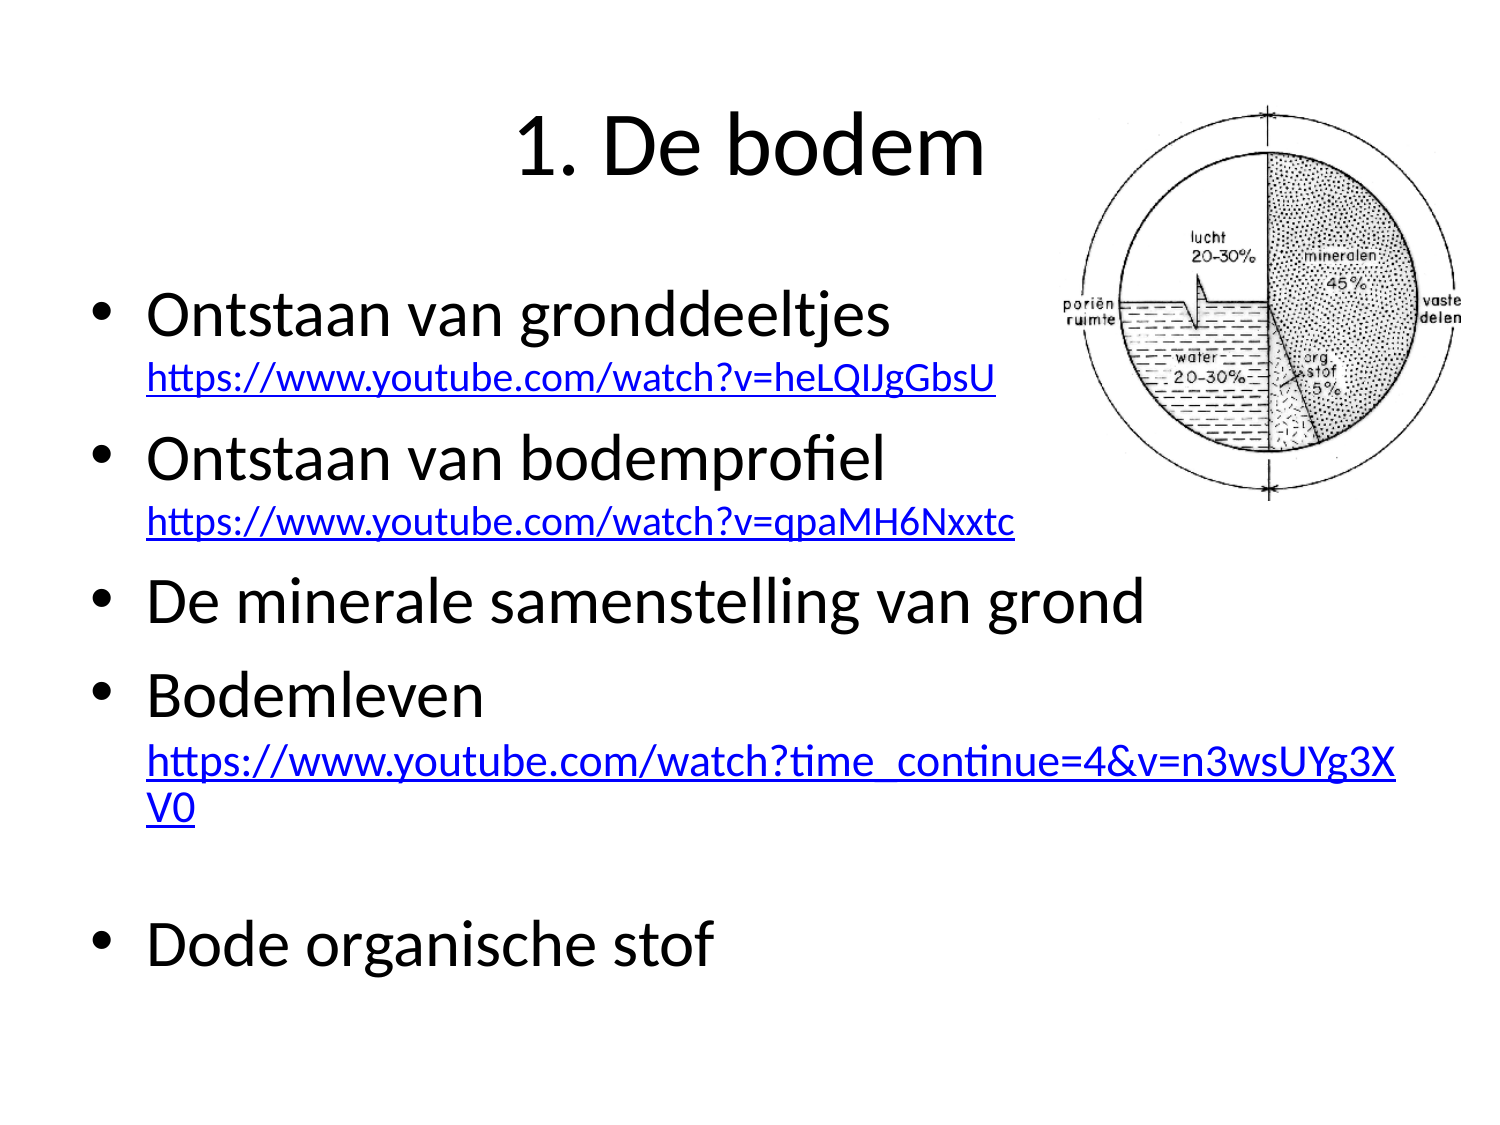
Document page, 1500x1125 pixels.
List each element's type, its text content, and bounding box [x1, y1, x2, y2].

list Ontstaan van gronddeeltjes https://www.youtube.com/watch?v=heLQIJgGbsU Ontstaan van bodemprofiel https://www.youtube.com/watch?v=qpaMH6Nxxtc De minerale samenstelling van grond Bodemleven https://www.youtube.com/watch?time_continue=4&v=n3wsUYg3XV0 Dode organische stof [75, 262, 1425, 1005]
picture [1056, 101, 1461, 501]
title 1. De bodem [75, 45, 1425, 233]
